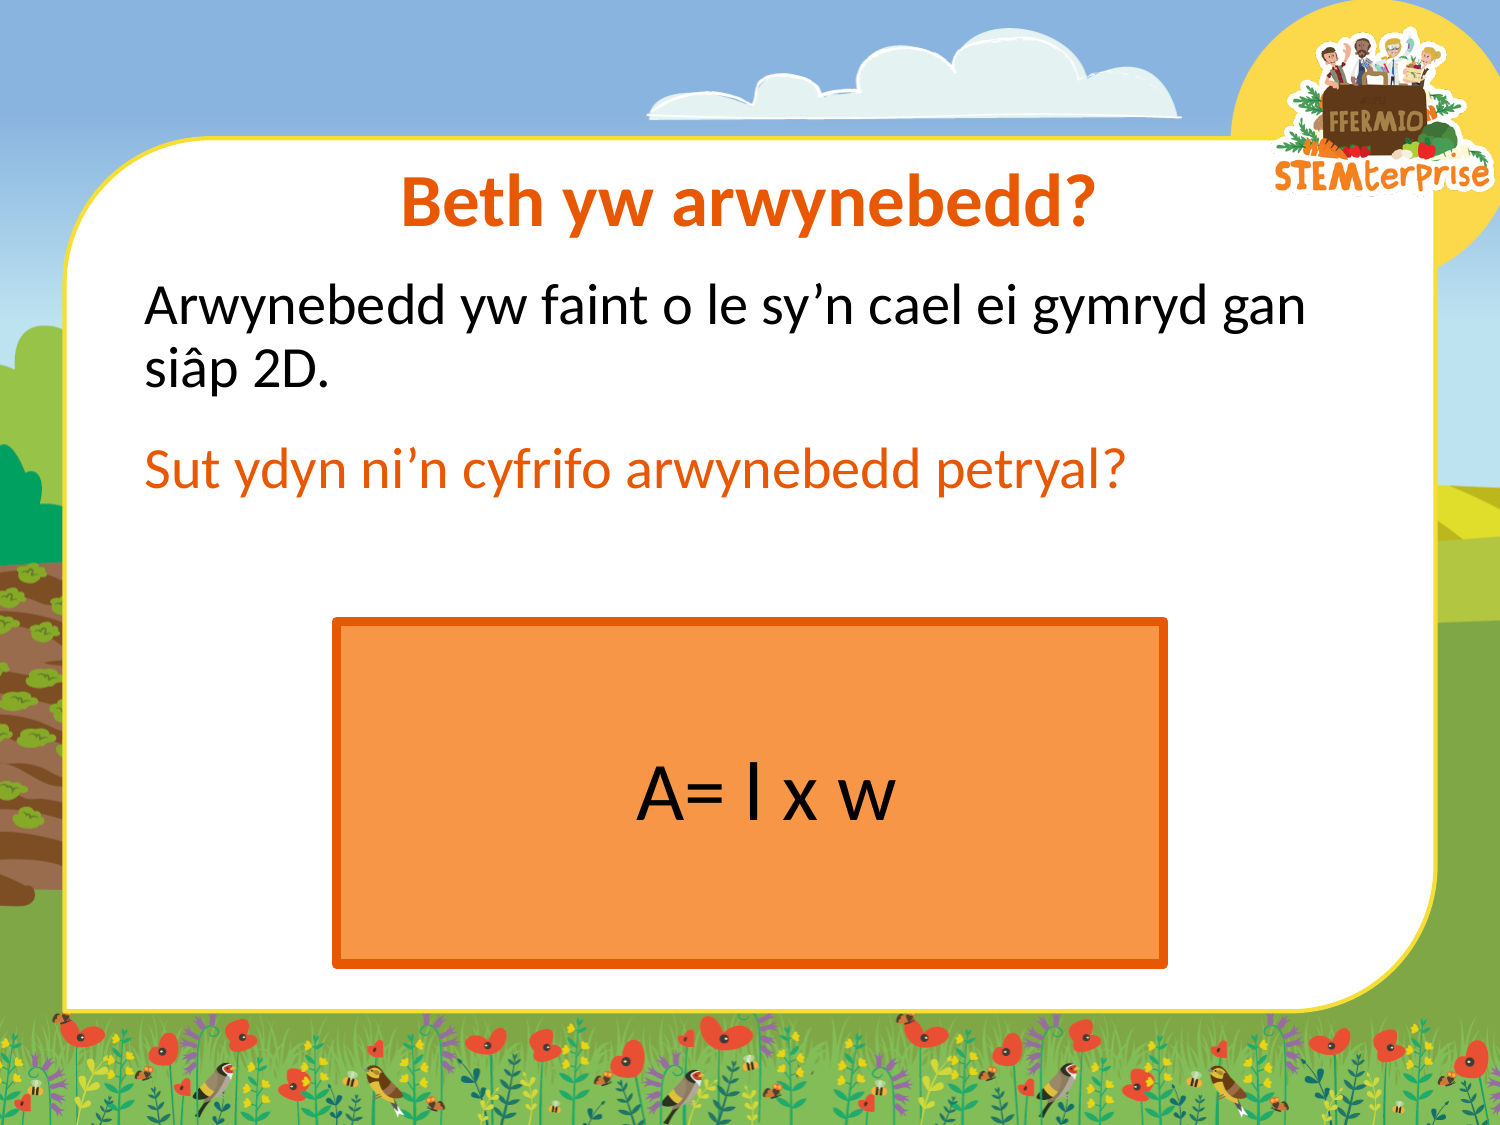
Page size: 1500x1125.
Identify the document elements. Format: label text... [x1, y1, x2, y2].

text_box A= l x w [430, 729, 1103, 890]
list Arwynebedd yw faint o le sy’n cael ei gymryd gan siâp 2D. Sut ydyn ni’n cyfrifo arwynebedd petryal? [129, 267, 1371, 516]
title Beth yw arwynebedd? [218, 137, 1282, 256]
text_box [334, 619, 1165, 966]
picture [0, 0, 1500, 1125]
